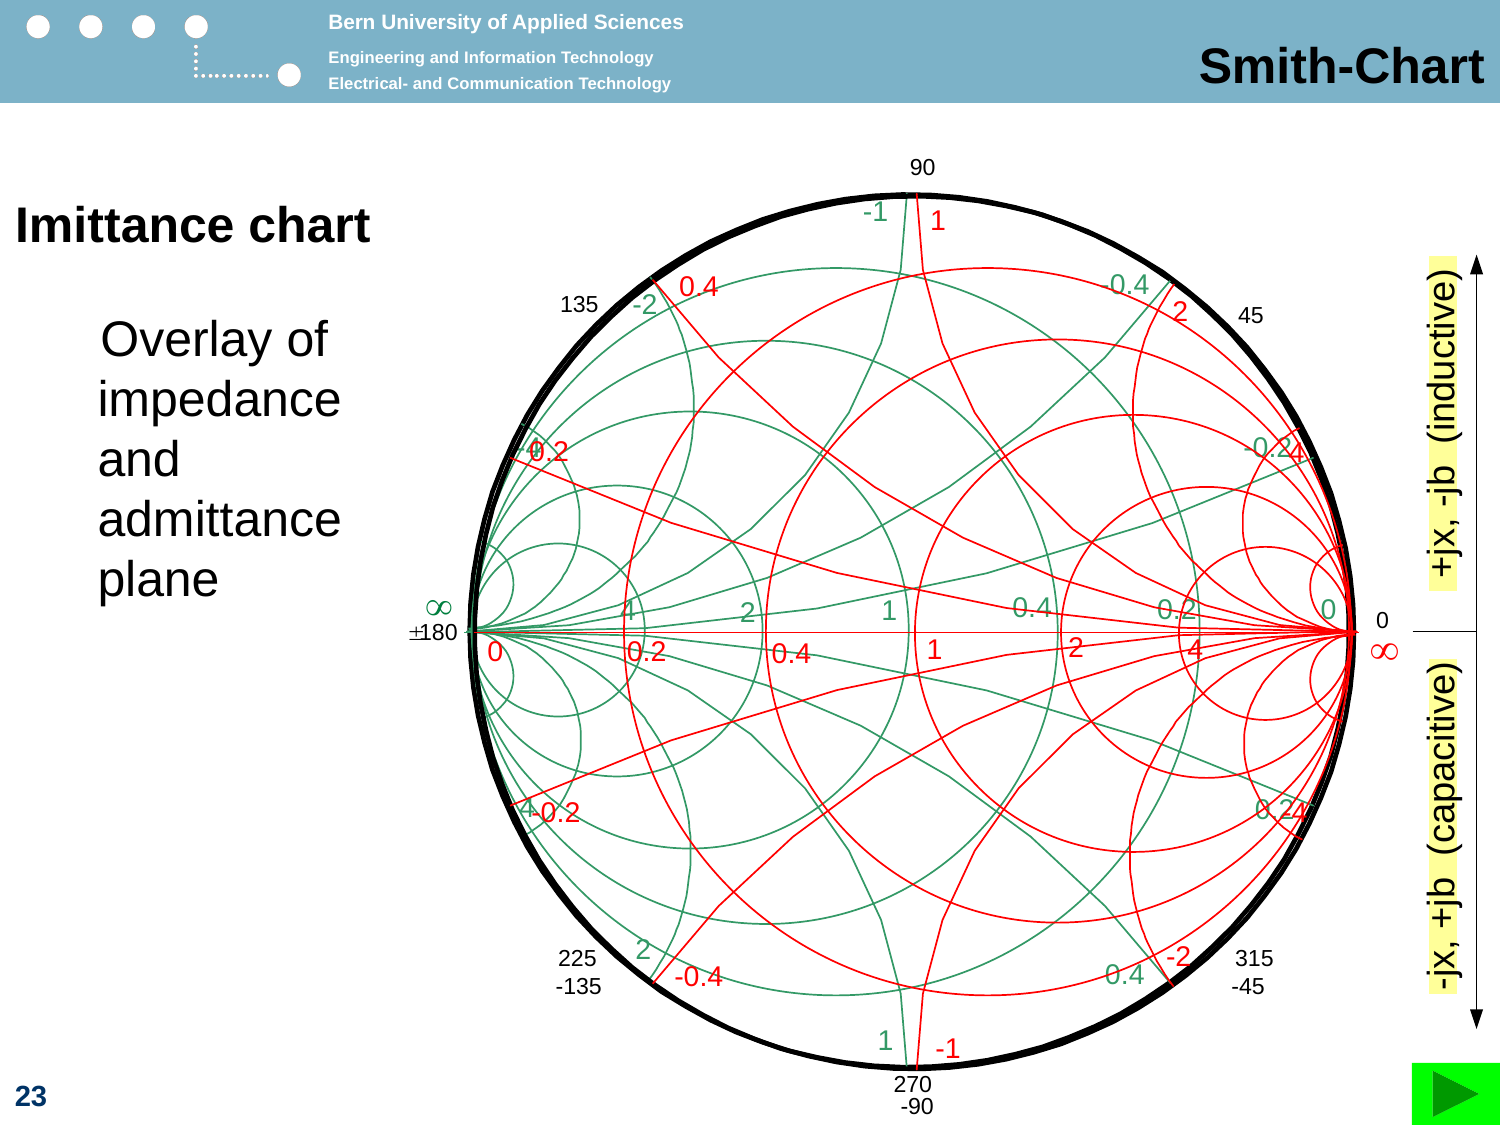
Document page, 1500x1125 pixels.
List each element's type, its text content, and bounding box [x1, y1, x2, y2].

text_box Overlay of impedance and admittance plane [82, 298, 396, 510]
picture [0, 0, 1500, 103]
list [401, 149, 1500, 1125]
list Imittance chart [0, 184, 396, 293]
title Smith-Chart [643, 0, 1500, 102]
